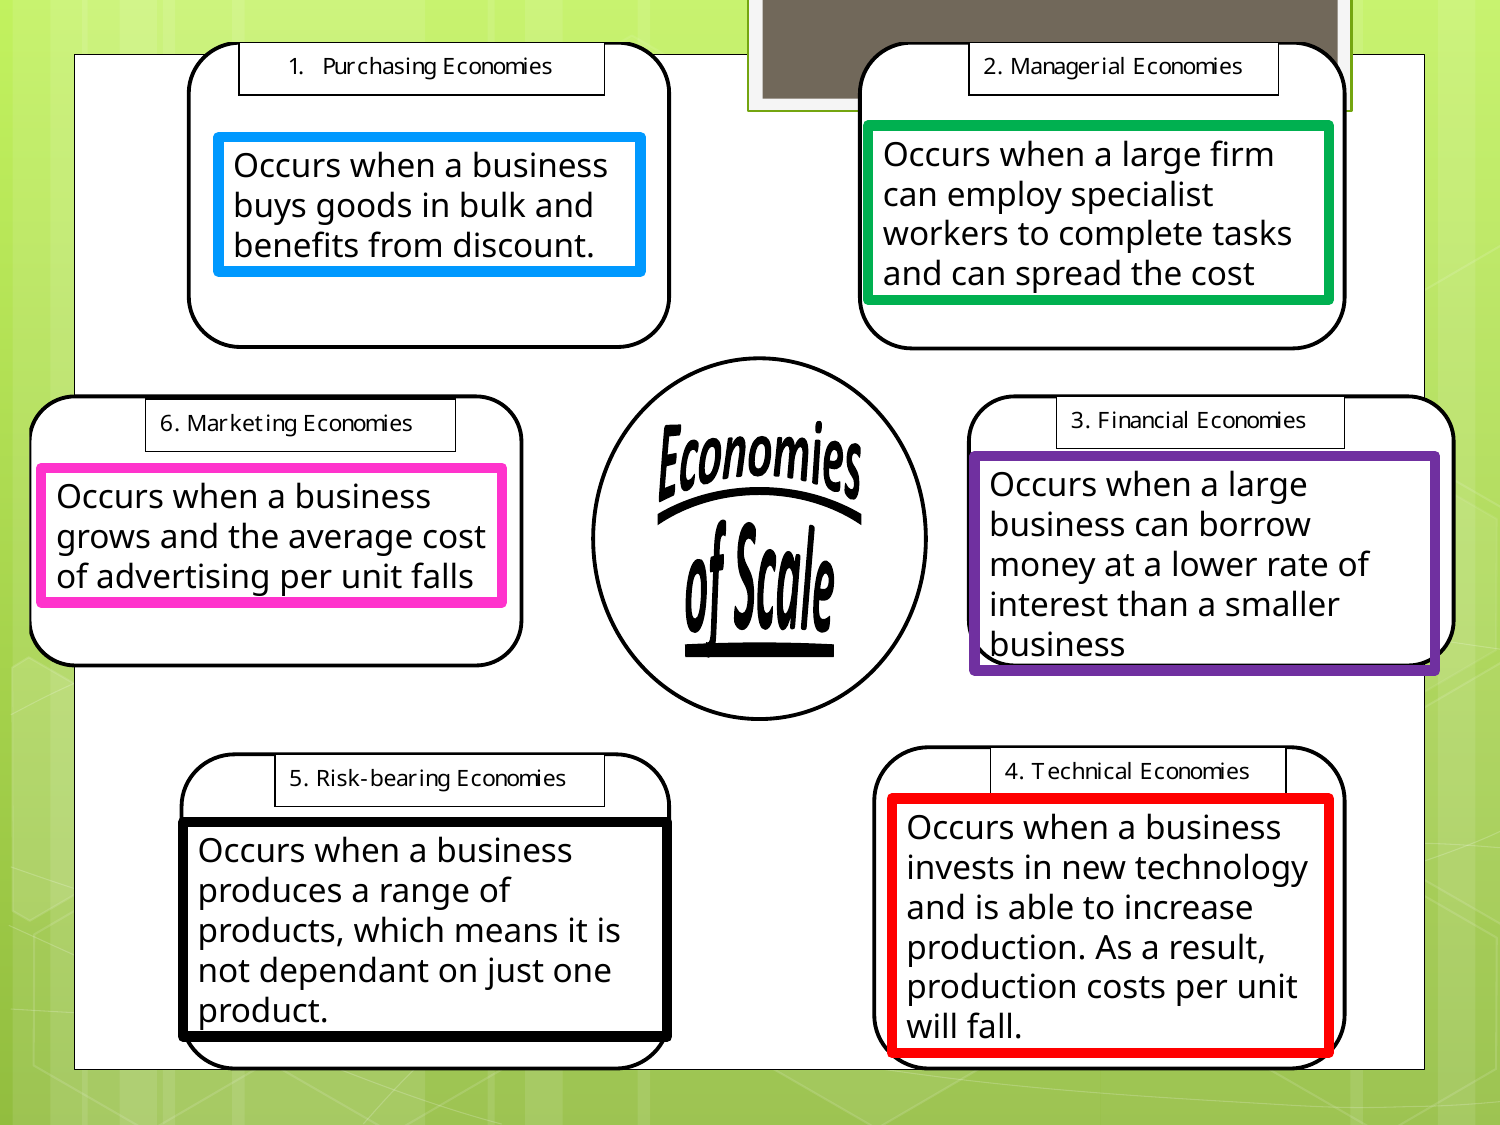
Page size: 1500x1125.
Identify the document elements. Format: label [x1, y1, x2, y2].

list [29, 42, 1459, 1071]
